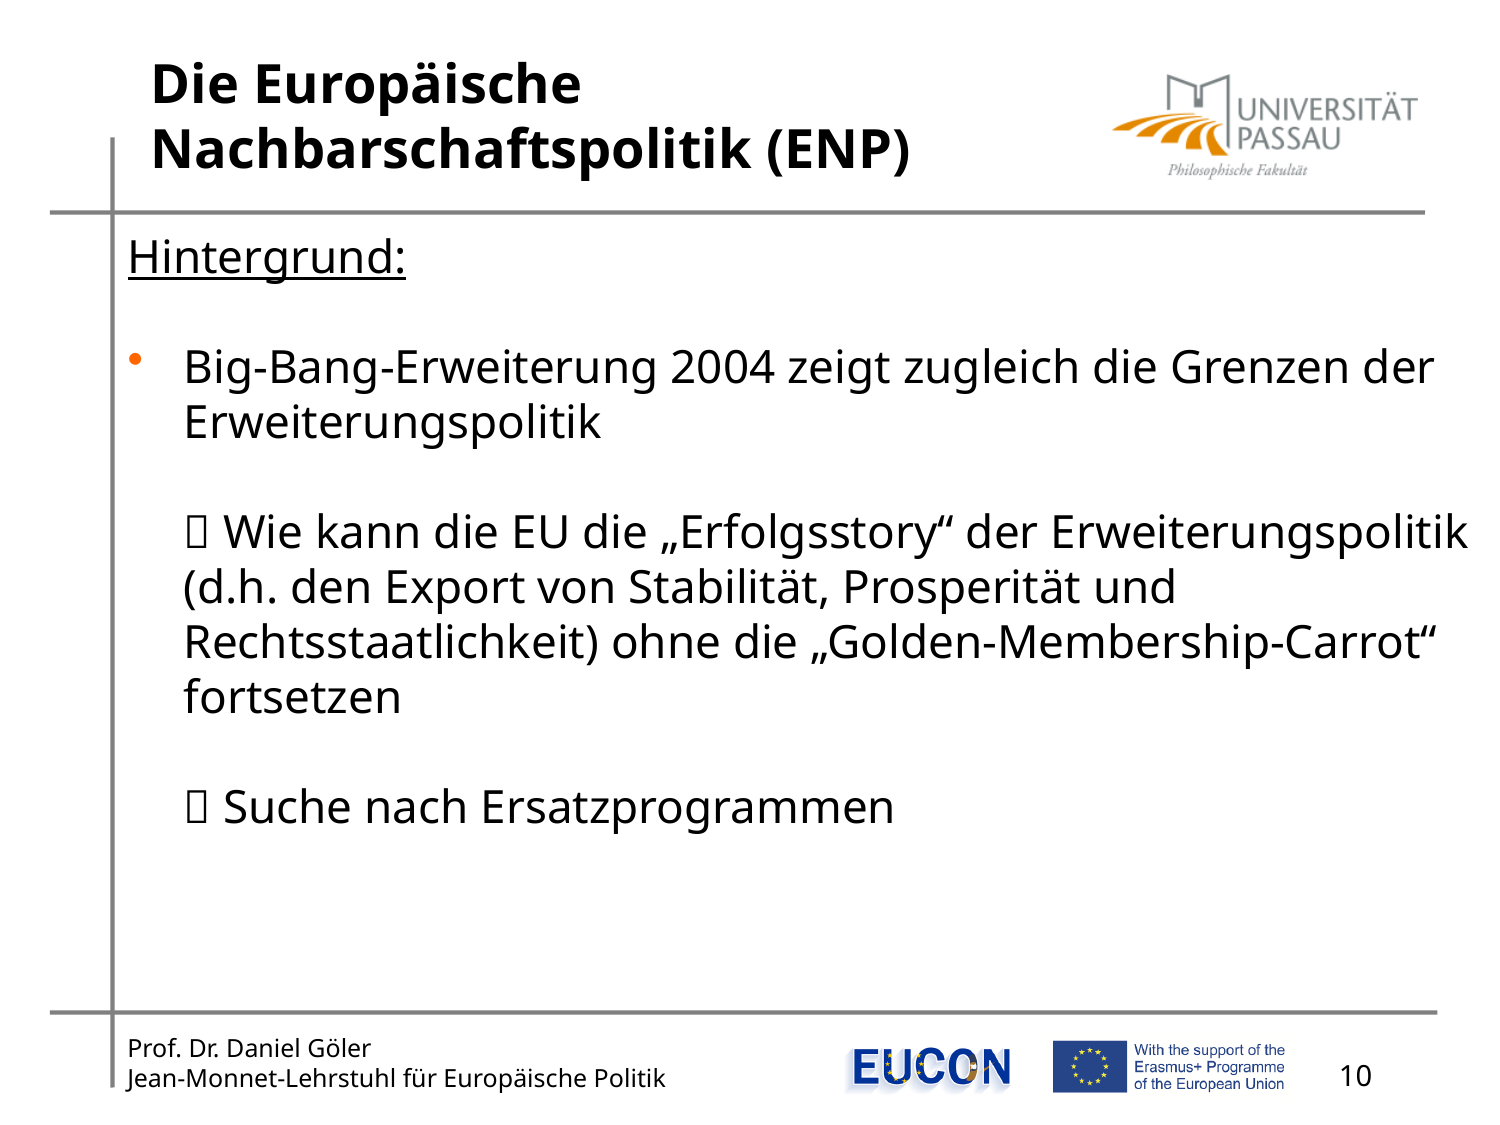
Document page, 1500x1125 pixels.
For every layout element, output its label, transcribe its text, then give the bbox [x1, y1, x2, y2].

title Die Europäische Nachbarschaftspolitik (ENP) [135, 51, 1152, 177]
picture [837, 1031, 1293, 1102]
picture [1112, 74, 1418, 180]
list Hintergrund: Big-Bang-Erweiterung 2004 zeigt zugleich die Grenzen der Erweiterungspolitik  Wie kann die EU die „Erfolgsstory“ der Erweiterungspolitik (d.h. den Export von Stabilität, Prosperität und Rechtsstaatlichkeit) ohne die „Golden-Membership-Carrot“ fortsetzen  Suche nach Ersatzprogrammen [112, 219, 1500, 1048]
slide_number 10 [1074, 1049, 1388, 1125]
